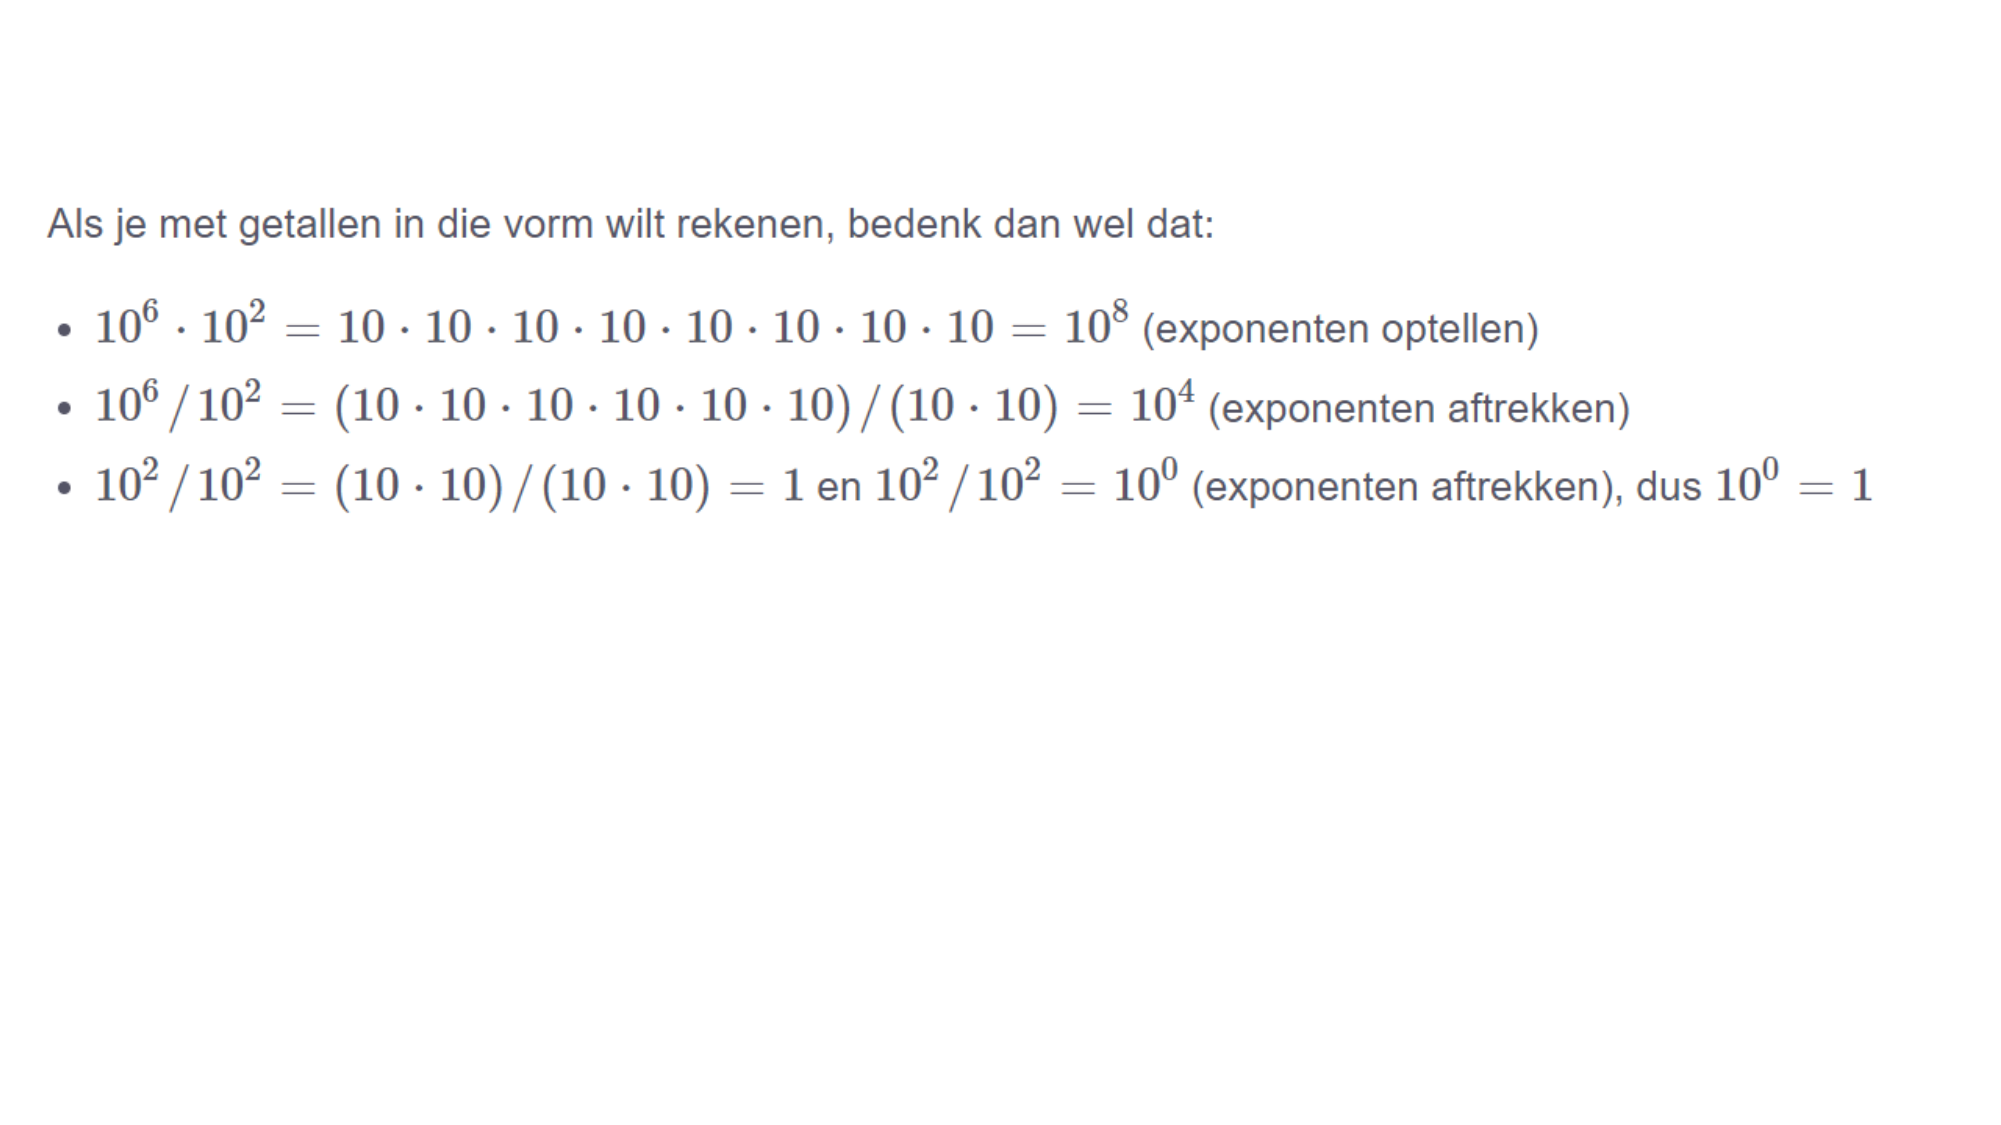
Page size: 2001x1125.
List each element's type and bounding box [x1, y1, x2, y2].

picture [38, 191, 1917, 536]
